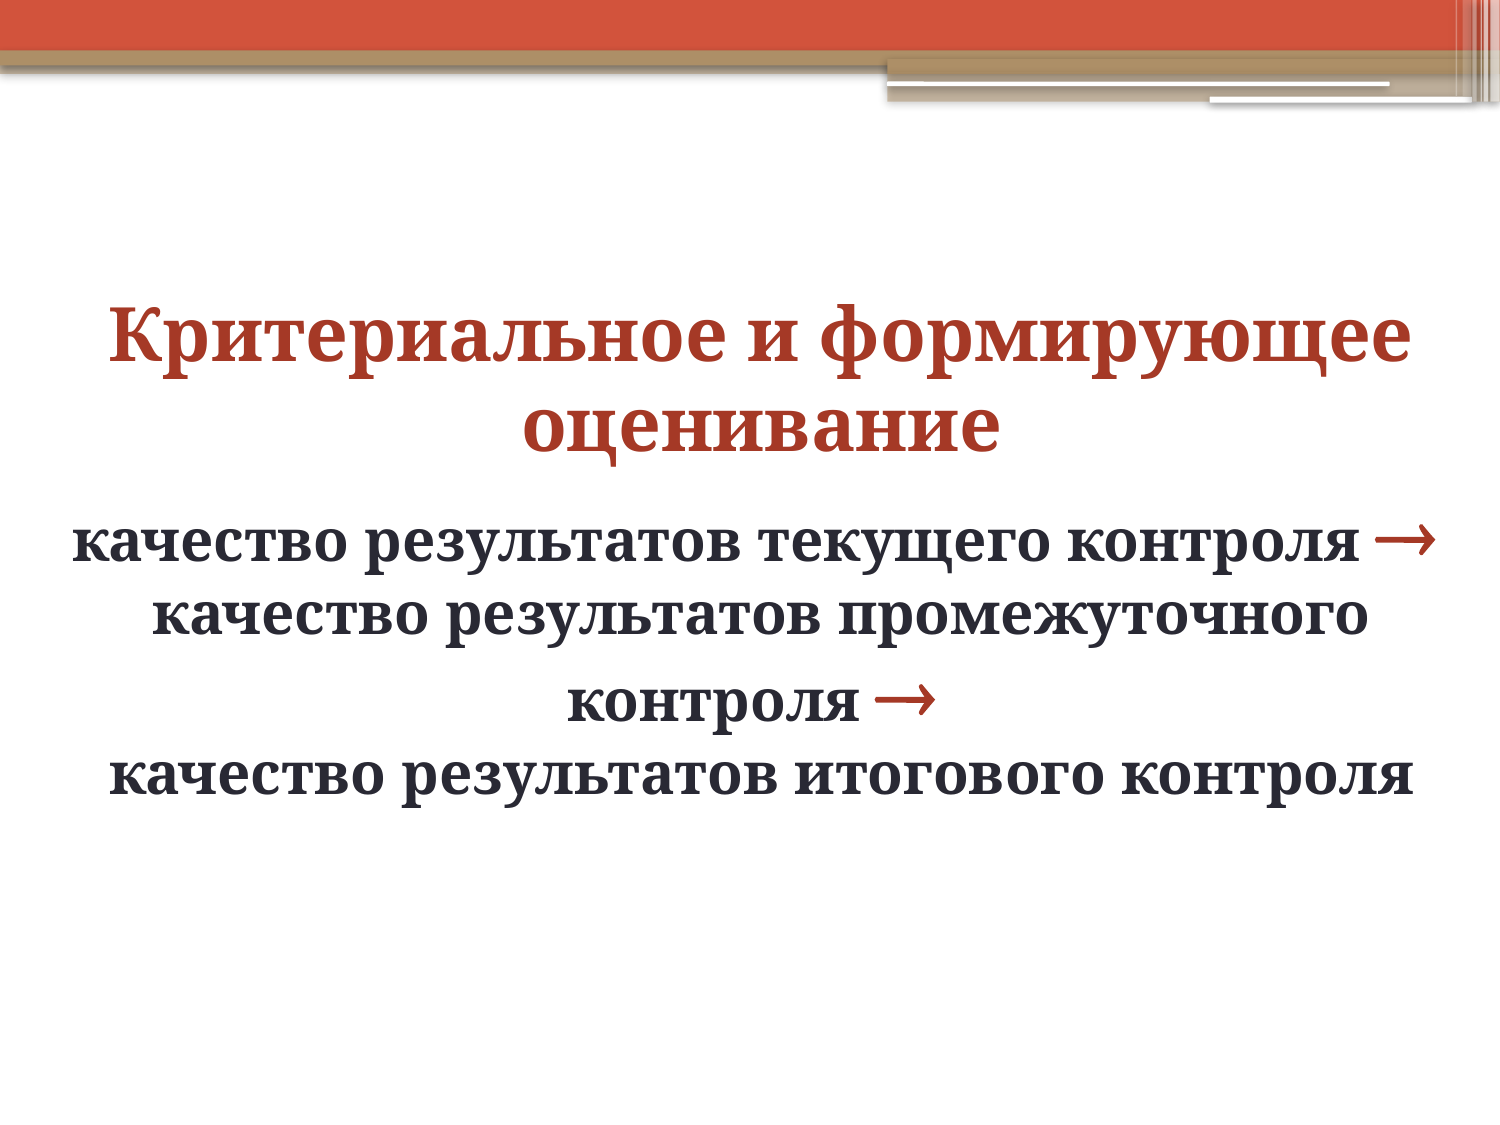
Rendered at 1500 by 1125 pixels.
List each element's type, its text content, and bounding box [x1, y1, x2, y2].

text_box Критериальное и формирующее оценивание качество результатов текущего контроля  качество результатов промежуточного контроля  качество результатов итогового контроля [53, 278, 1471, 814]
